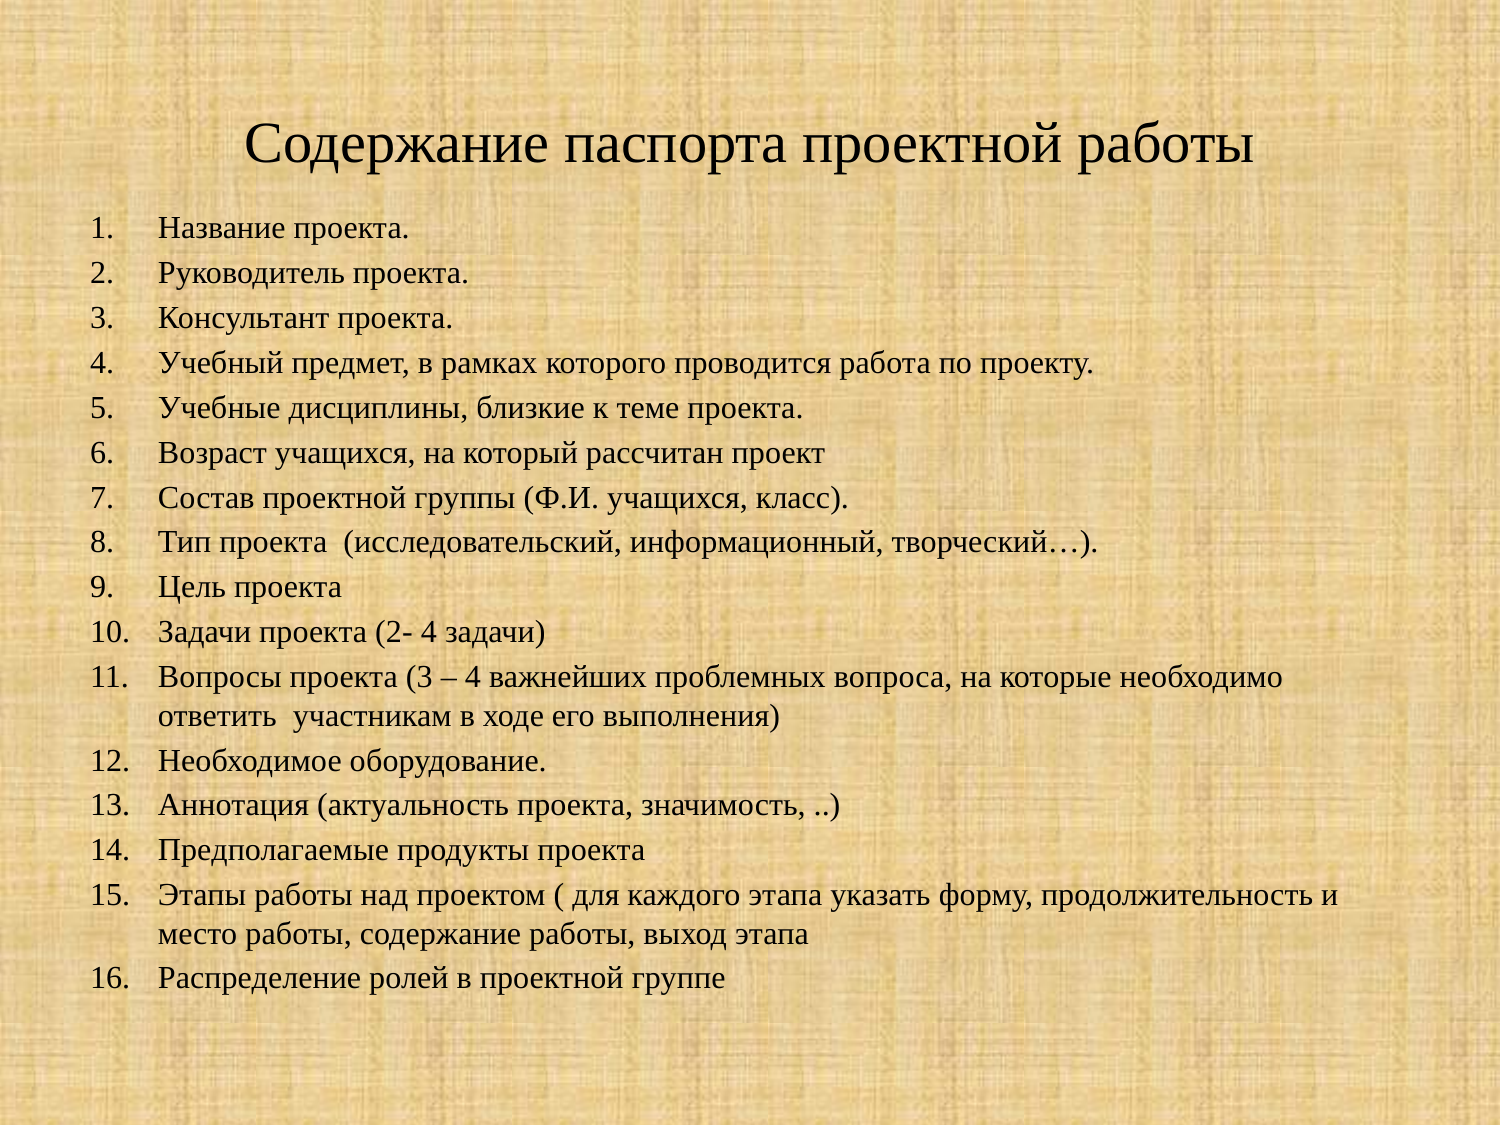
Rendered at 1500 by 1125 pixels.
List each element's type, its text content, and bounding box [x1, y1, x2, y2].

list Название проекта. Руководитель проекта. Консультант проекта. Учебный предмет, в рамках которого проводится работа по проекту. Учебные дисциплины, близкие к теме проекта. Возраст учащихся, на который рассчитан проект Состав проектной группы (Ф.И. учащихся, класс). Тип проекта (исследовательский, информационный, творческий…). Цель проекта Задачи проекта (2- 4 задачи) Вопросы проекта (3 – 4 важнейших проблемных вопроса, на которые необходимо ответить участникам в ходе его выполнения) Необходимое оборудование. Аннотация (актуальность проекта, значимость, ..) Предполагаемые продукты проекта Этапы работы над проектом ( для каждого этапа указать форму, продолжительность и место работы, содержание работы, выход этапа Распределение ролей в проектной группе [75, 199, 1425, 1005]
picture [0, 0, 1500, 1125]
title Содержание паспорта проектной работы [75, 45, 1425, 199]
